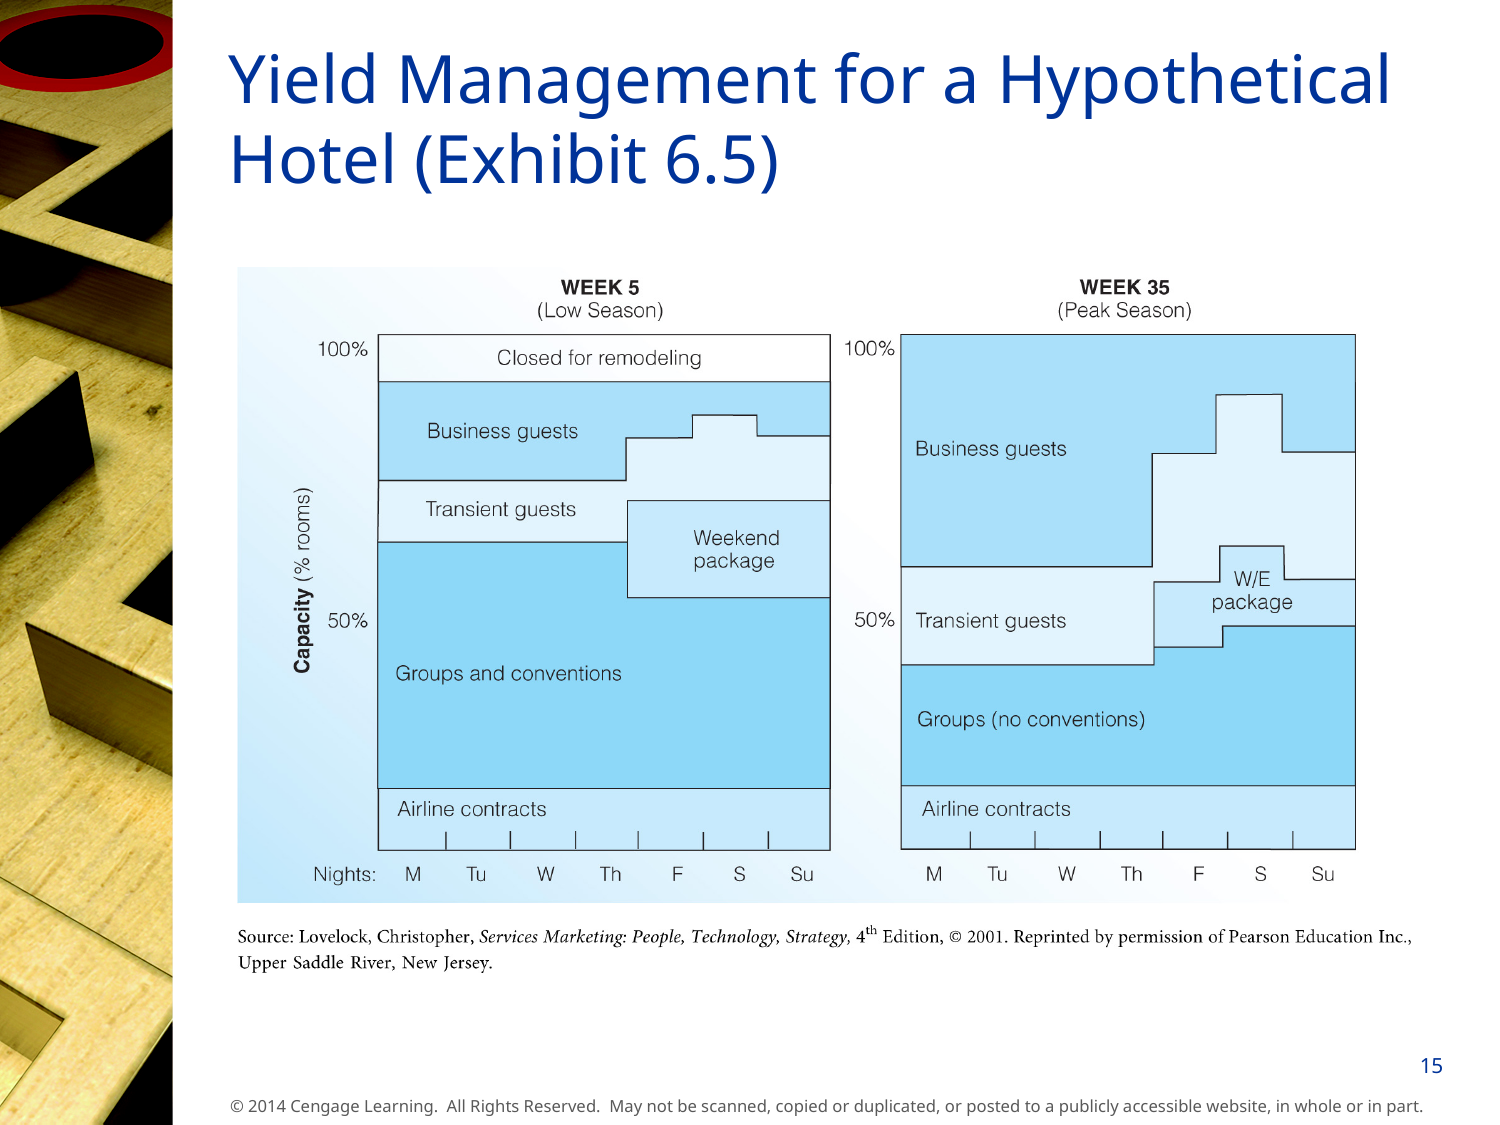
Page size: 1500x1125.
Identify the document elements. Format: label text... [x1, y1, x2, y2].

slide_number 15 [1386, 1037, 1478, 1097]
picture [237, 266, 1411, 973]
picture [0, 0, 173, 1125]
title Yield Management for a Hypothetical Hotel (Exhibit 6.5) [213, 29, 1454, 213]
